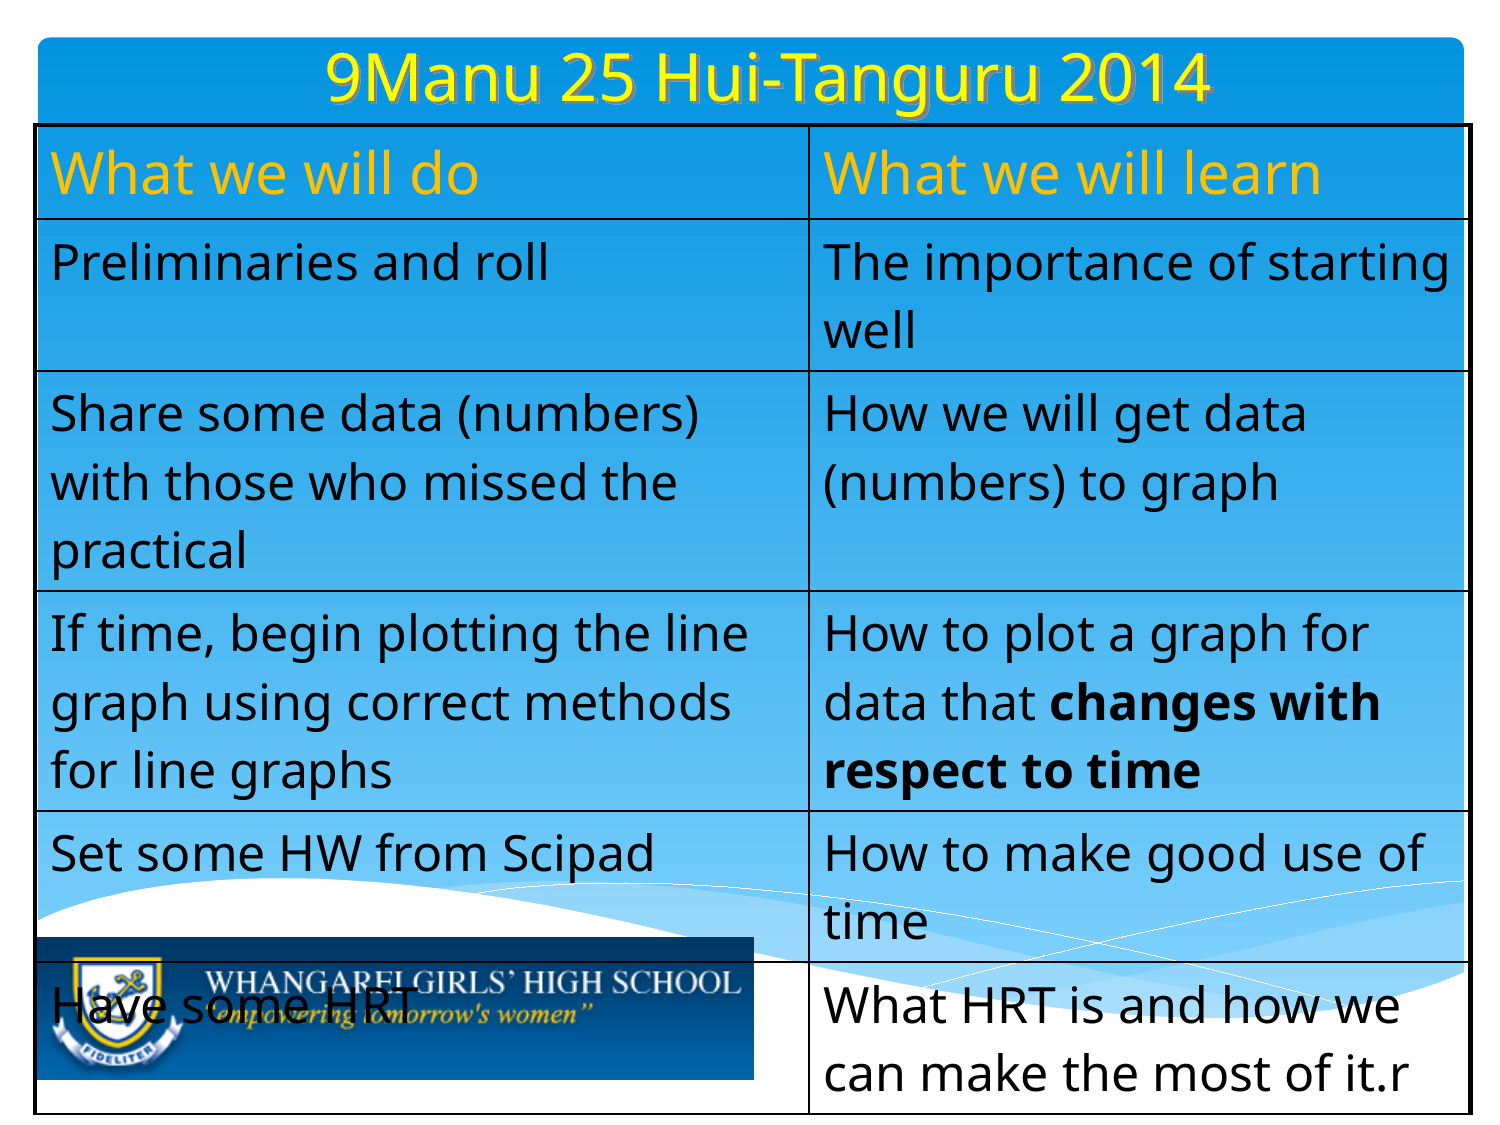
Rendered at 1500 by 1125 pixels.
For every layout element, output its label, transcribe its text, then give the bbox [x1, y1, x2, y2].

table_header What we will learn [810, 127, 1468, 218]
table_cell How we will get data (numbers) to graph [810, 372, 1468, 590]
text_box 9Manu 25 Hui-Tanguru 2014 [162, 24, 1375, 123]
table_cell What HRT is and how we can make the most of it.r [810, 963, 1468, 1113]
picture [37, 937, 754, 1080]
table_cell Share some data (numbers) with those who missed the practical [37, 372, 808, 590]
table_cell How to plot a graph for data that changes with respect to time [810, 592, 1468, 810]
table_header What we will do [37, 127, 808, 218]
table_cell How to make good use of time [810, 812, 1468, 961]
table_cell The importance of starting well [810, 220, 1468, 370]
table_cell Preliminaries and roll [37, 220, 808, 370]
table_cell Have some HRT [37, 963, 808, 1113]
table_cell Set some HW from Scipad [37, 812, 808, 961]
table_cell If time, begin plotting the line graph using correct methods for line graphs [37, 592, 808, 810]
